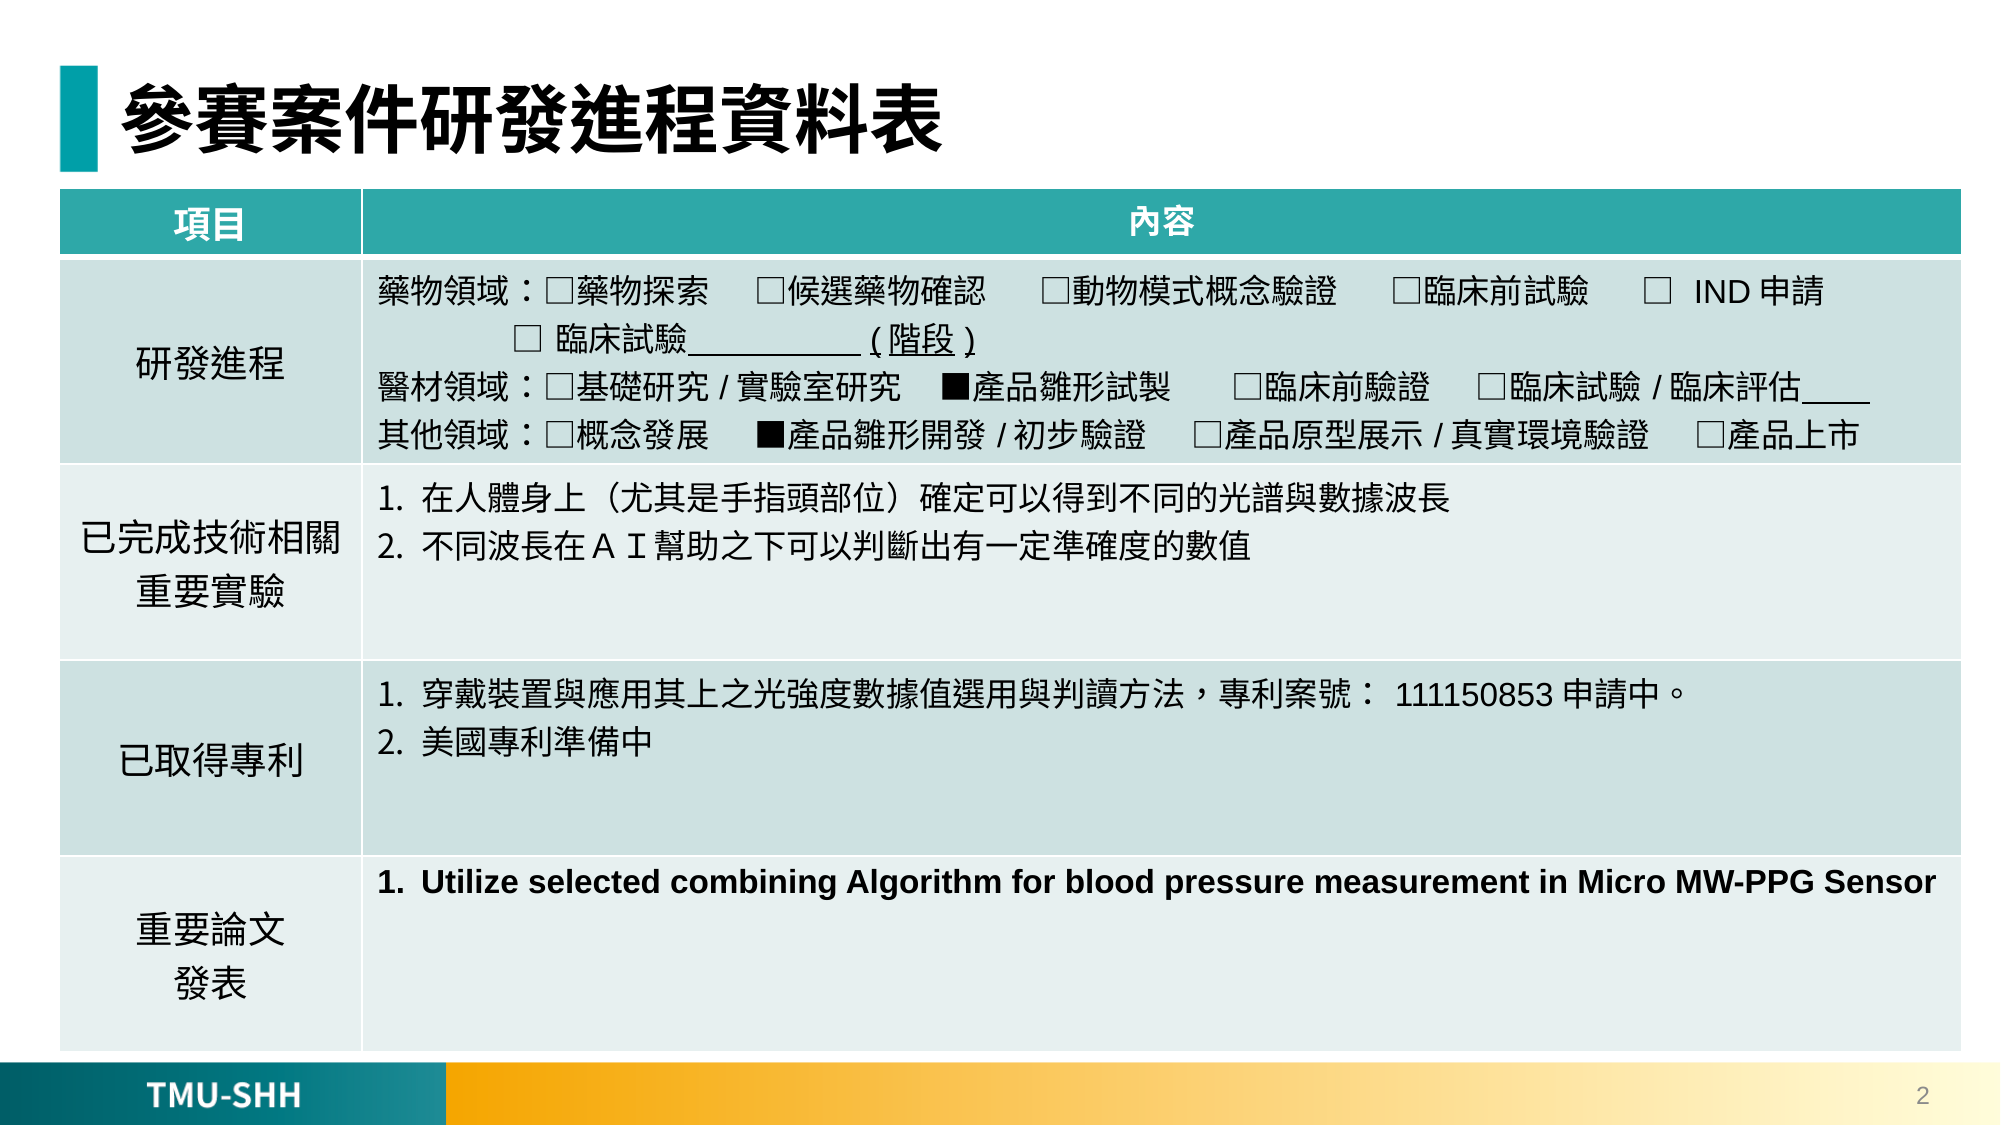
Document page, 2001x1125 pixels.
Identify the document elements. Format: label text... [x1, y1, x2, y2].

table_cell 已完成技術相關 重要實驗 [60, 465, 361, 659]
table_cell 藥物領域：□藥物探索 □候選藥物確認 □動物模式概念驗證 □臨床前試驗 □ IND申請 □臨床試驗 (階段) 醫材領域：□基礎研究/實驗室研究 ■產品雛形試製 □臨床前驗證 □臨床試驗/臨床評估 其他領域：□概念發展 ■產品雛形開發/初步驗證 □產品原型展示/真實環境驗證 □產品上市 [363, 260, 1961, 463]
table_header 內容 [363, 189, 1961, 254]
table_cell 重要論文 發表 [60, 857, 361, 1051]
table_cell 研發進程 [60, 260, 361, 463]
title 參賽案件研發進程資料表 [104, 60, 1945, 174]
picture [0, 0, 2001, 1125]
table_cell 穿戴裝置與應用其上之光強度數據值選用與判讀方法，專利案號：111150853申請中。 美國專利準備中 [363, 661, 1961, 855]
slide_number 2 [1740, 1065, 1945, 1125]
table_cell Utilize selected combining Algorithm for blood pressure measurement in Micro MW-PPG Sensor [363, 857, 1961, 1051]
table_header 項目 [60, 189, 361, 254]
table_cell 在人體身上（尤其是手指頭部位）確定可以得到不同的光譜與數據波長 不同波長在ＡＩ幫助之下可以判斷出有一定準確度的數值 [363, 465, 1961, 659]
table_cell 已取得專利 [60, 661, 361, 855]
